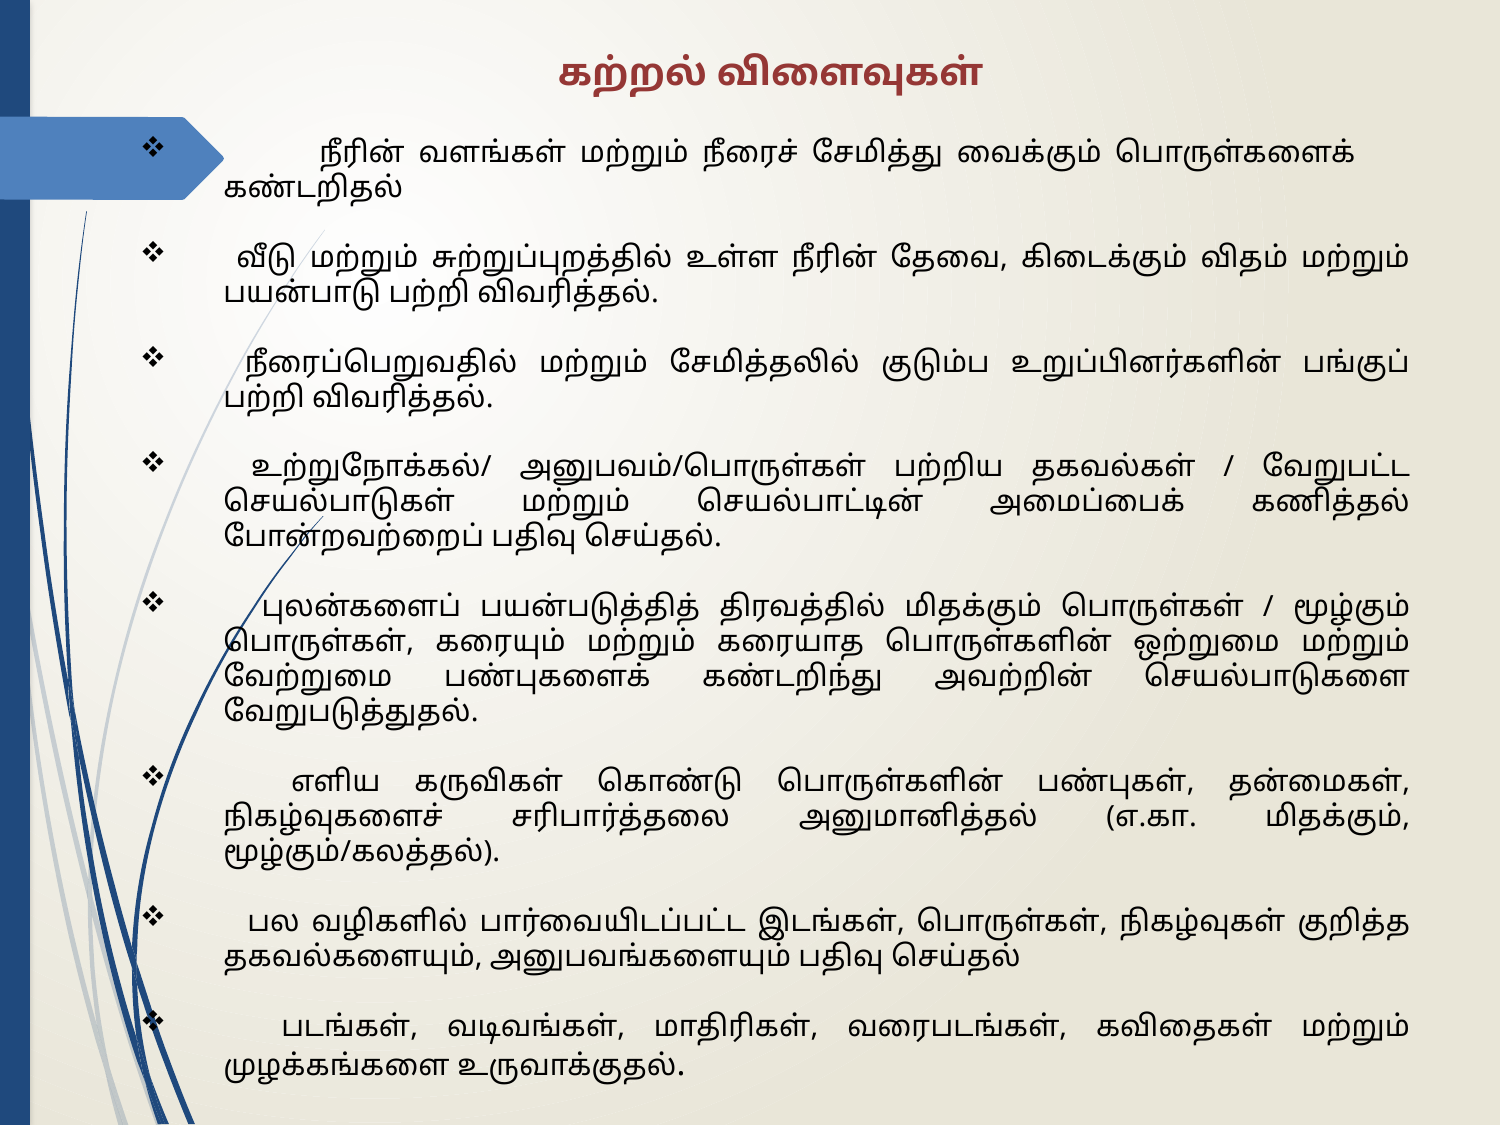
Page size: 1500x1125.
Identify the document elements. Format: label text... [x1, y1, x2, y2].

text_box கற்றல் விளைவுகள் நீரின் வளங்கள் மற்றும் நீரைச் சேமித்து வைக்கும் பொருள்களைக் கண்டறிதல் வீடு மற்றும் சுற்றுப்புறத்தில் உள்ள நீரின் தேவை, கிடைக்கும் விதம் மற்றும் பயன்பாடு பற்றி விவரித்தல். நீரைப்பெறுவதில் மற்றும் சேமித்தலில் குடும்ப உறுப்பினர்களின் பங்குப் பற்றி விவரித்தல். உற்றுநோக்கல்/ அனுபவம்/பொருள்கள் பற்றிய தகவல்கள் / வேறுபட்ட செயல்பாடுகள் மற்றும் செயல்பாட்டின் அமைப்பைக் கணித்தல் போன்றவற்றைப் பதிவு செய்தல். புலன்களைப் பயன்படுத்தித் திரவத்தில் மிதக்கும் பொருள்கள் / மூழ்கும் பொருள்கள், கரையும் மற்றும் கரையாத பொருள்களின் ஒற்றுமை மற்றும் வேற்றுமை பண்புகளைக் கண்டறிந்து அவற்றின் செயல்பாடுகளை வேறுபடுத்துதல். எளிய கருவிகள் கொண்டு பொருள்களின் பண்புகள், தன்மைகள், நிகழ்வுகளைச் சரிபார்த்தலை அனுமானித்தல் (எ.கா. மிதக்கும், மூழ்கும்/கலத்தல்). பல வழிகளில் பார்வையிடப்பட்ட இடங்கள், பொருள்கள், நிகழ்வுகள் குறித்த தகவல்களையும், அனுபவங்களையும் பதிவு செய்தல் படங்கள், வடிவங்கள், மாதிரிகள், வரைபடங்கள், கவிதைகள் மற்றும் முழக்கங்களை உருவாக்குதல். [125, 40, 1425, 1090]
